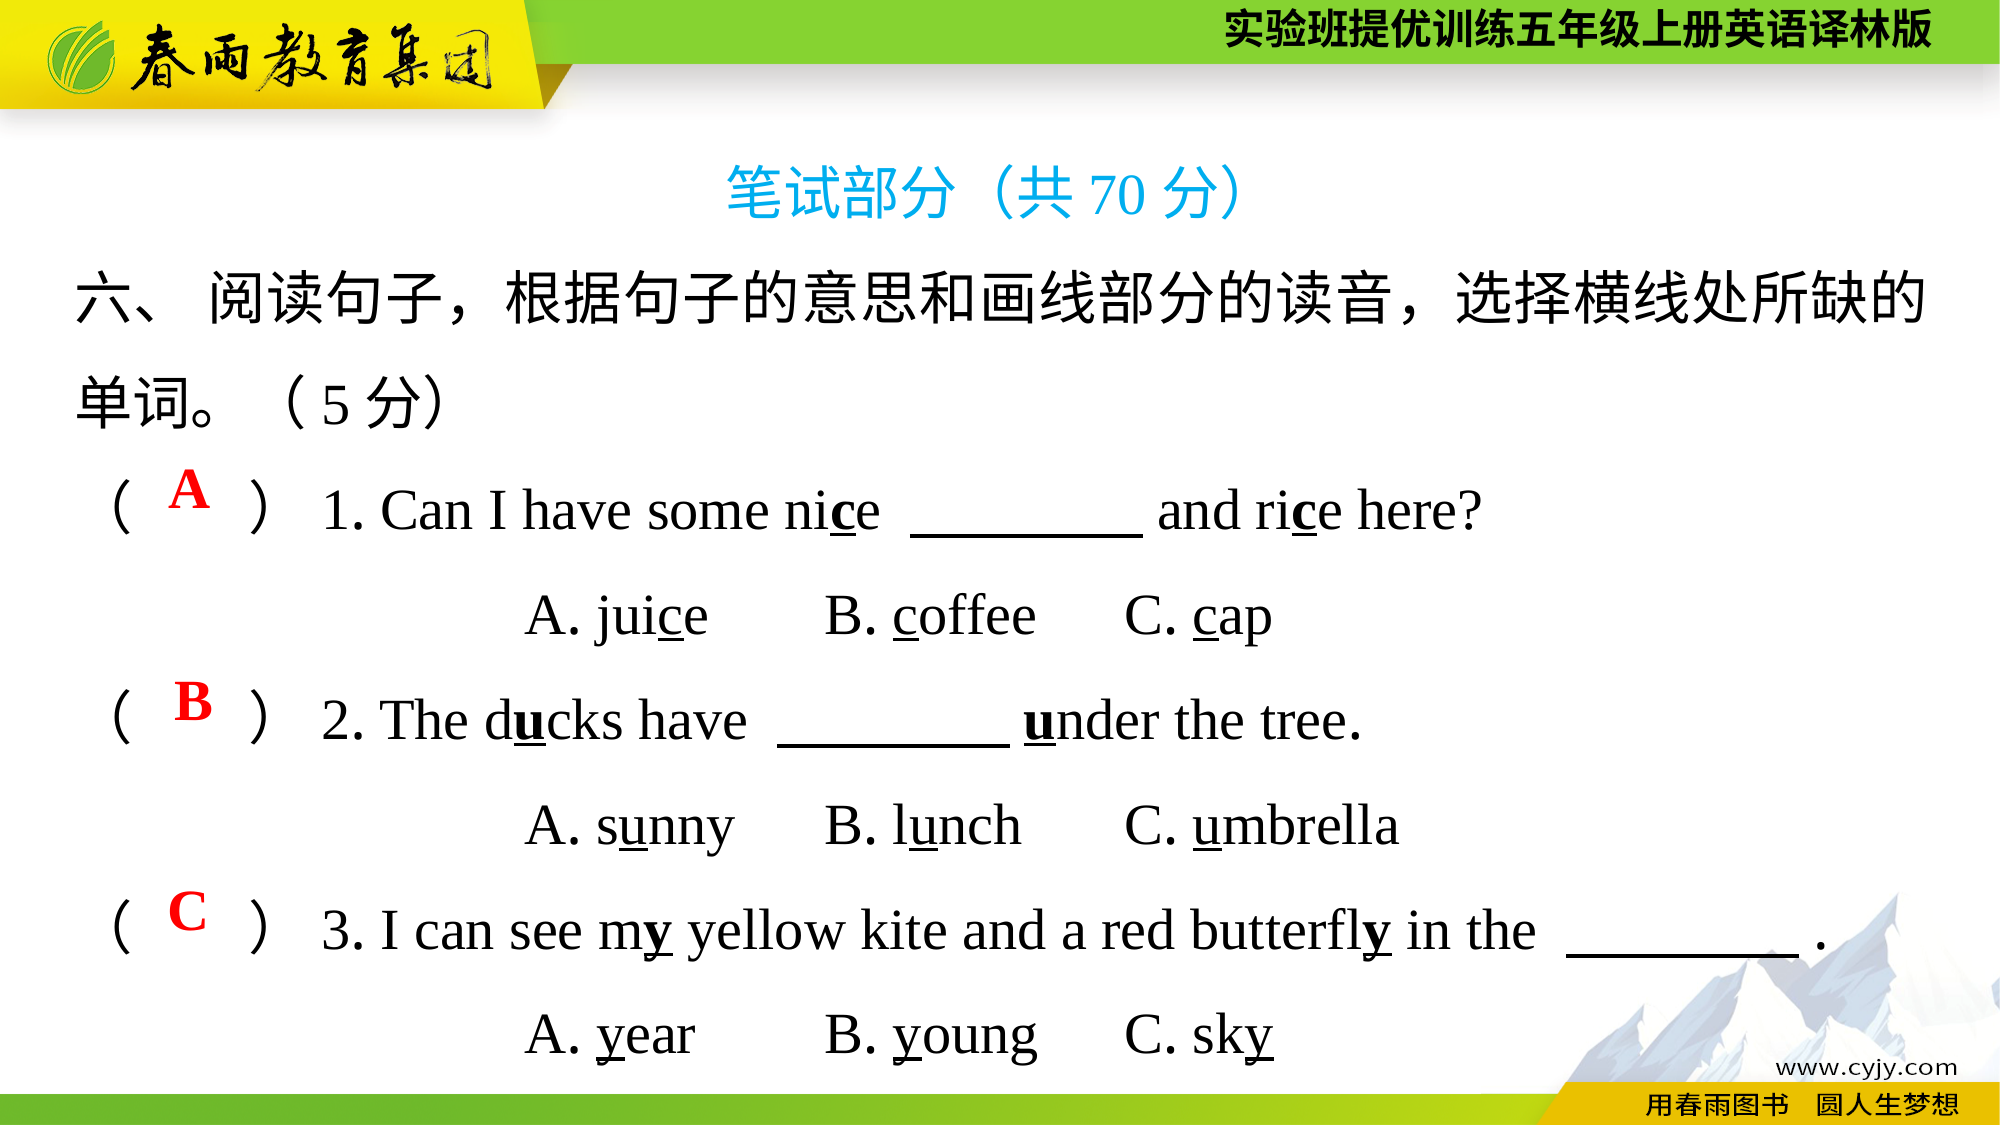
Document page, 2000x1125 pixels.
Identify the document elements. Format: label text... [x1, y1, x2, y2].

text_box C [152, 865, 225, 950]
text_box （ ）2. The ducks have under the tree. A. sunny B. lunch C. umbrella （ ）3. I can see my yellow kite and a red butterfly in the . A. year B. young C. sky [59, 638, 1944, 1074]
picture [0, 0, 2000, 1125]
text_box B [160, 654, 229, 739]
list 笔试部分（共70分） 六、 阅读句子，根据句子的意思和画线部分的读音，选择横线处所缺的单词。（5分） （ ）1. Can I have some nice and rice here? A. juice B. coffee C. cap [59, 113, 1944, 638]
text_box A [154, 442, 226, 528]
